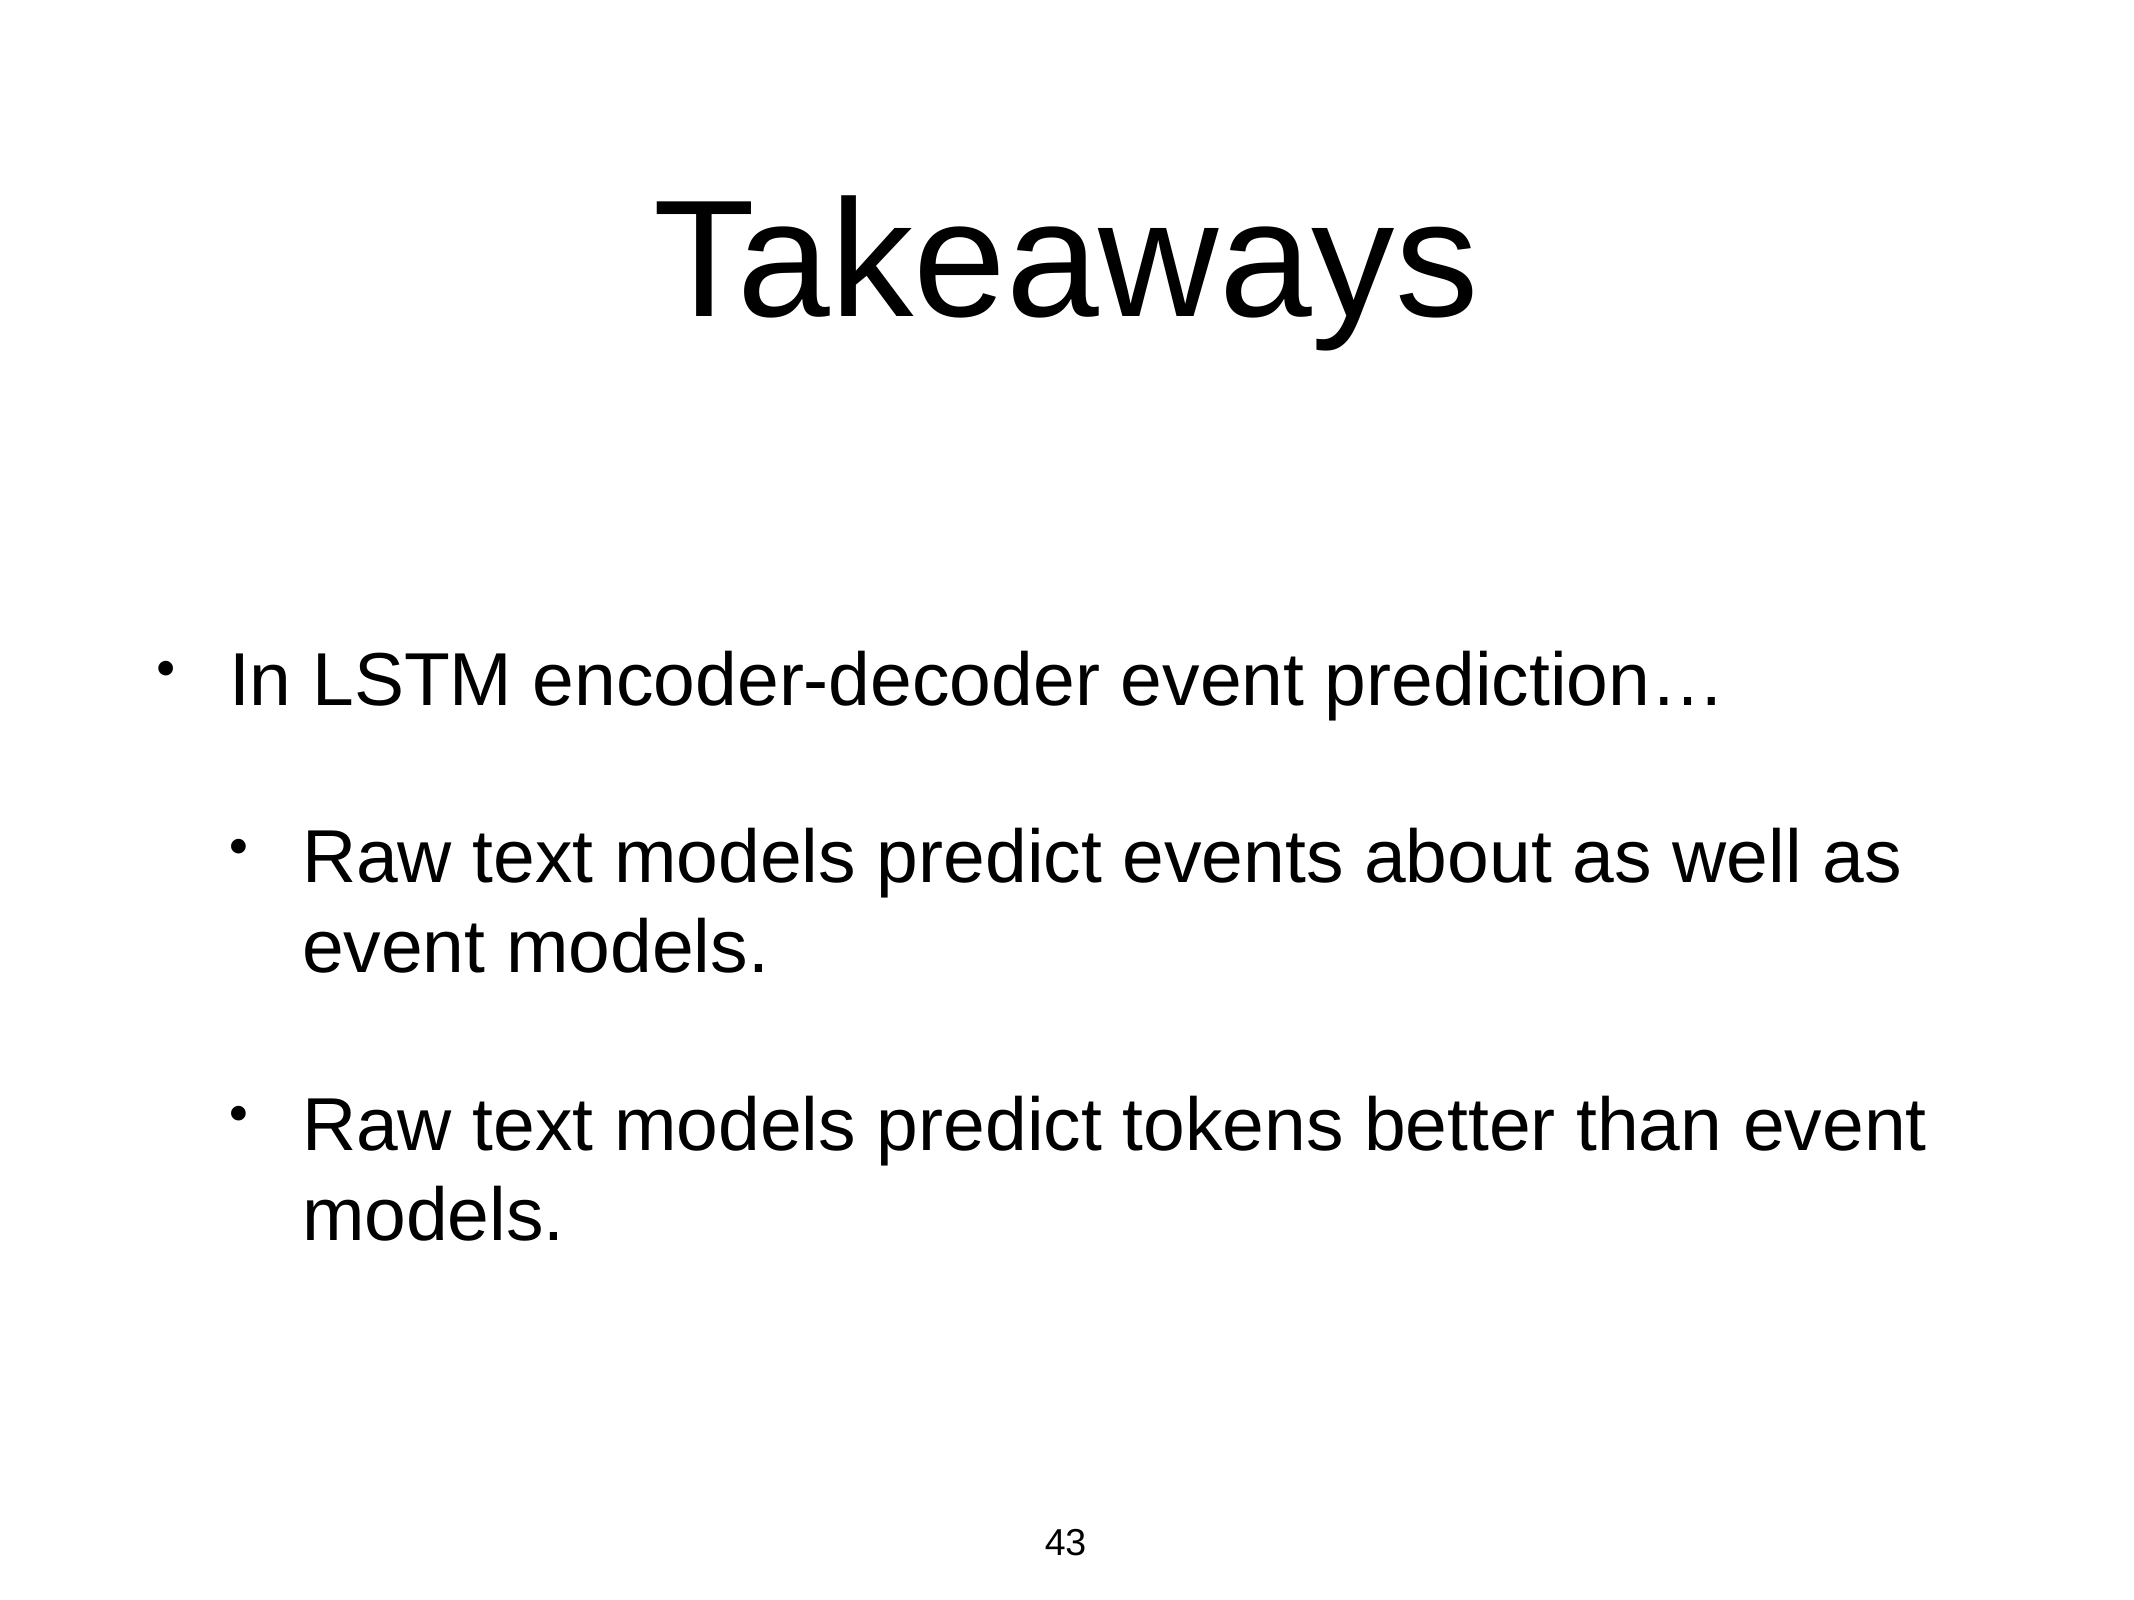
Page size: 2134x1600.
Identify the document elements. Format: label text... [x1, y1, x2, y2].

slide_number 43 [1041, 1517, 1090, 1564]
list In LSTM encoder-decoder event prediction… Raw text models predict events about as well as event models. Raw text models predict tokens better than event models. [155, 426, 1978, 1459]
title Takeaways [155, 72, 1978, 426]
